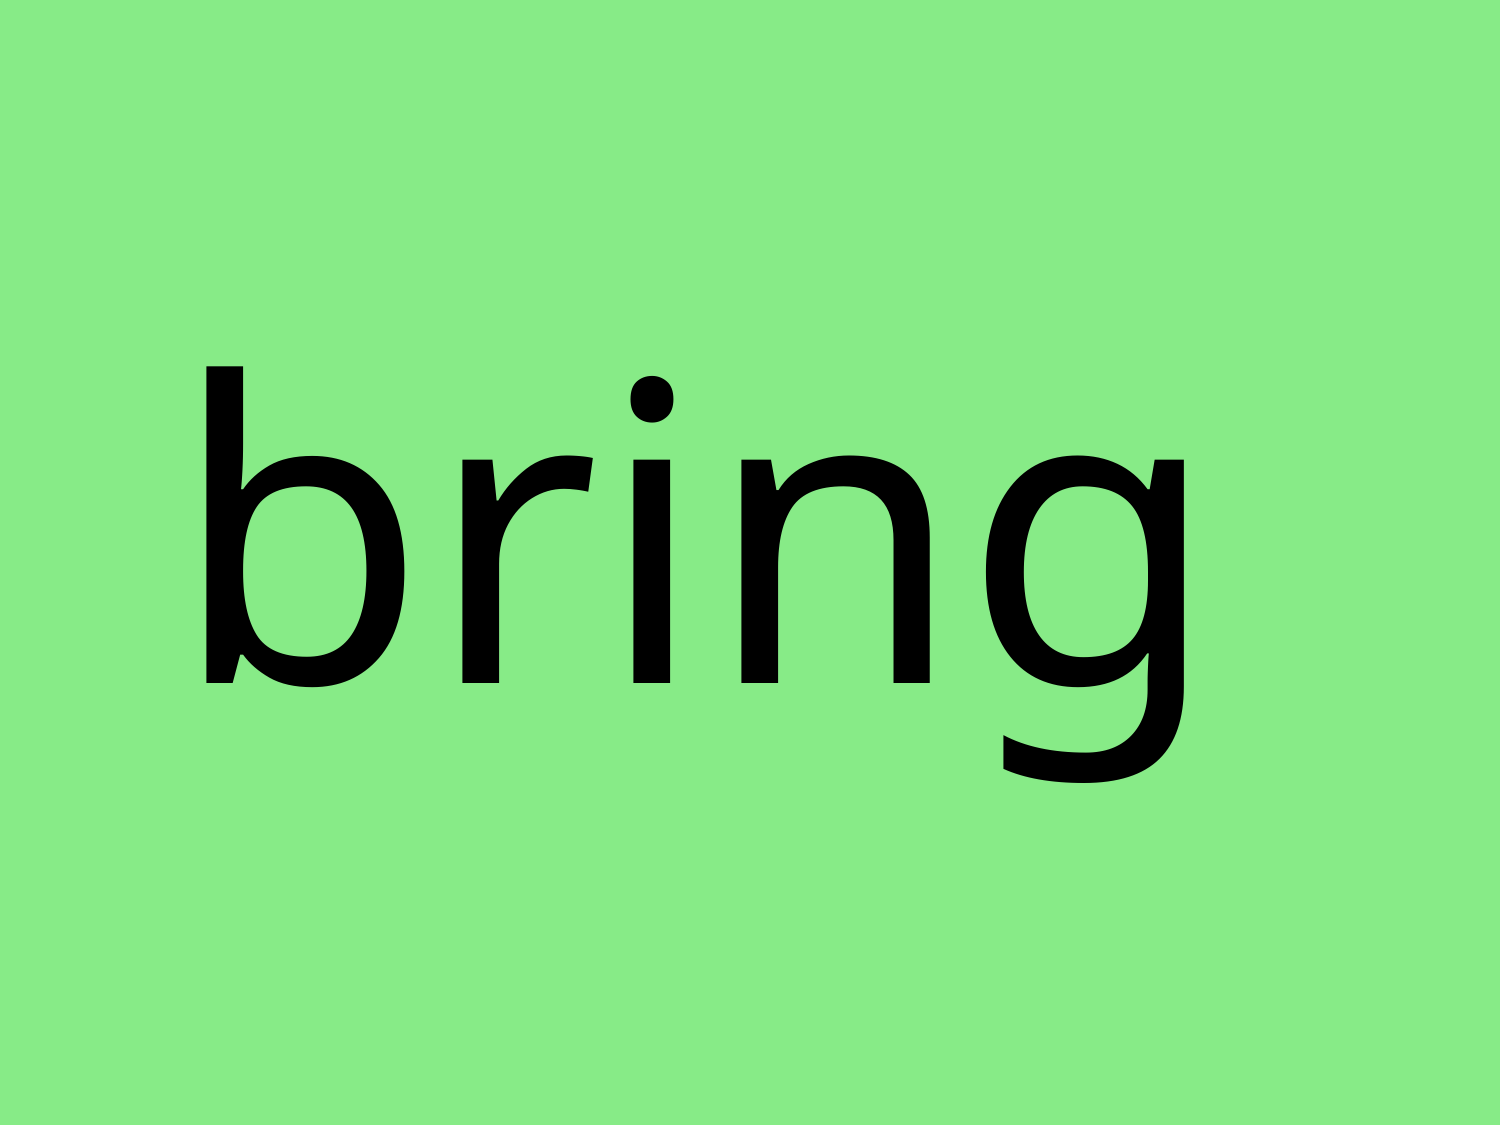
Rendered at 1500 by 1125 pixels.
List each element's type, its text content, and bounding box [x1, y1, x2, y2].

text_box bring [41, 259, 1459, 775]
